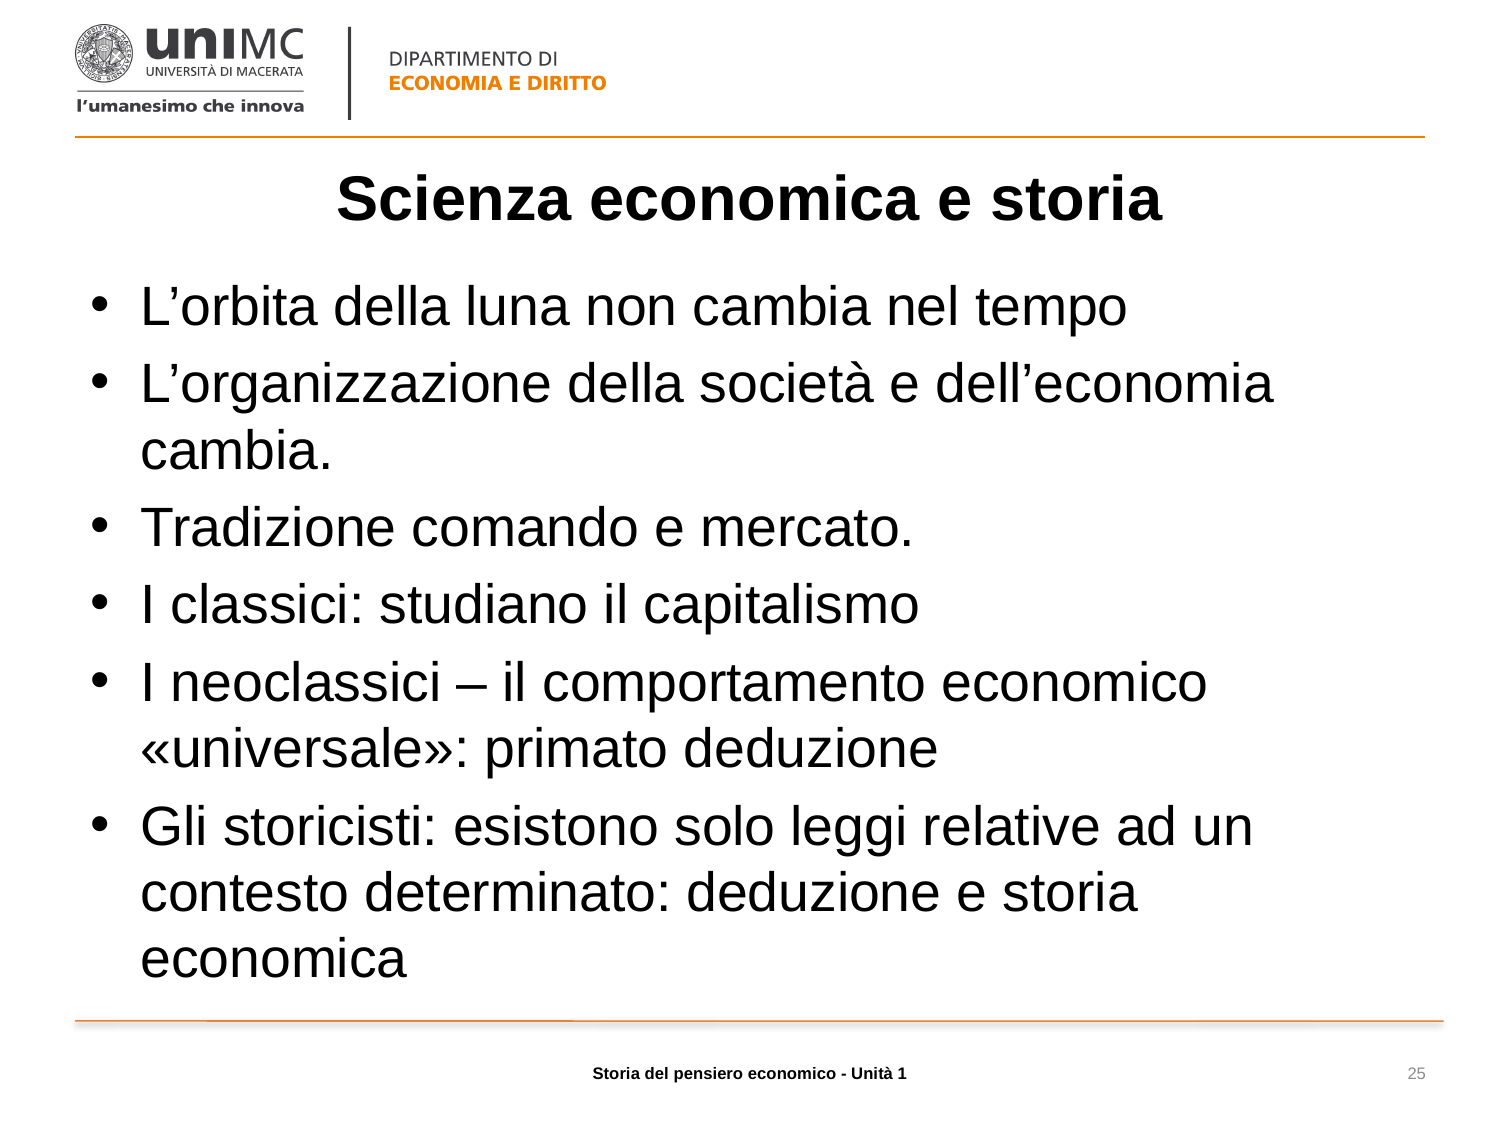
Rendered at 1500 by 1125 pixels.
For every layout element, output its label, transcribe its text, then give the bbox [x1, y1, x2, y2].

list L’orbita della luna non cambia nel tempo L’organizzazione della società e dell’economia cambia. Tradizione comando e mercato. I classici: studiano il capitalismo I neoclassici – il comportamento economico «universale»: primato deduzione Gli storicisti: esistono solo leggi relative ad un contesto determinato: deduzione e storia economica [75, 262, 1425, 1005]
title Scienza economica e storia [75, 149, 1425, 241]
footer Storia del pensiero economico - Unità 1 [512, 1042, 988, 1103]
slide_number 25 [1091, 1042, 1442, 1103]
picture [75, 24, 1425, 138]
